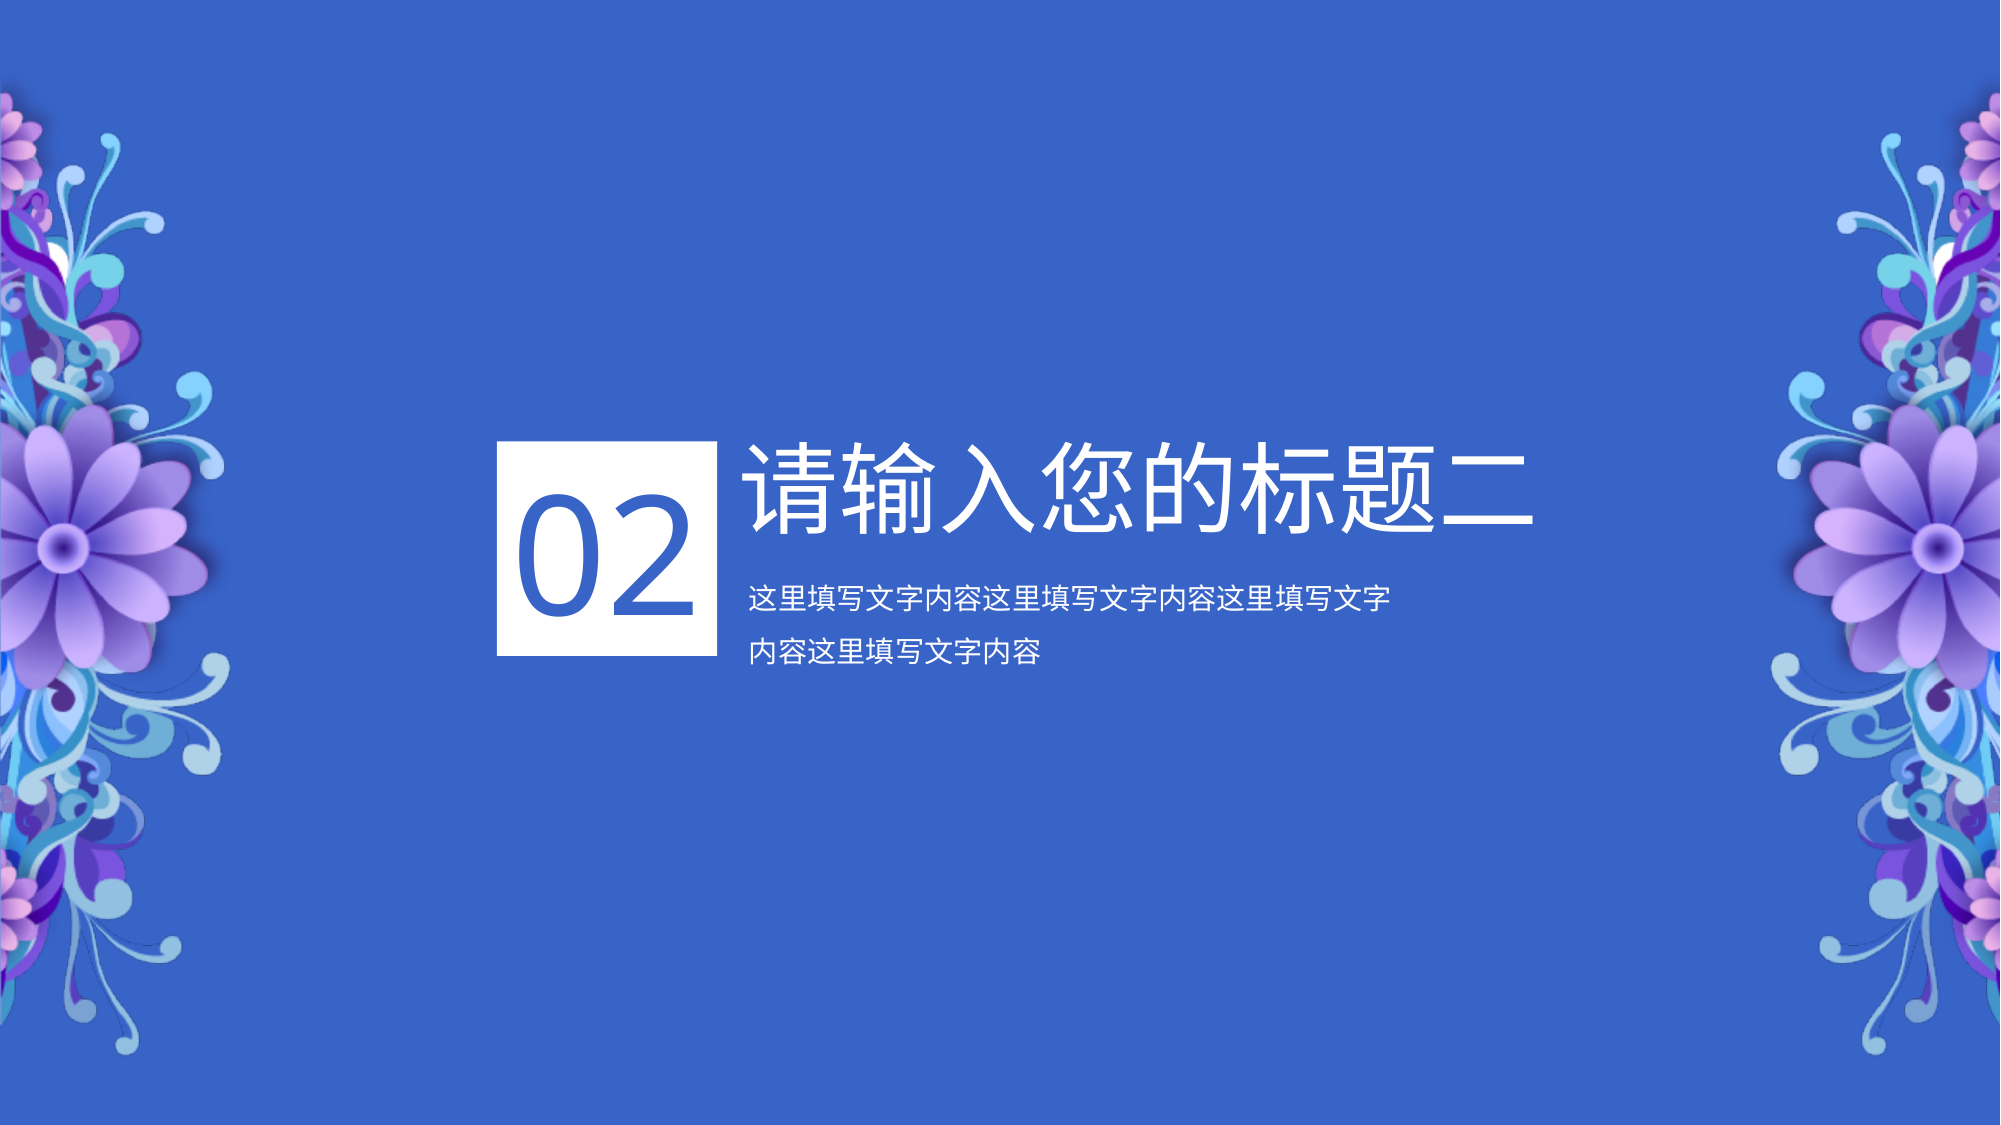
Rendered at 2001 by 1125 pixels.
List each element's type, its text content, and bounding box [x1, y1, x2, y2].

picture [1336, 41, 2000, 1124]
text_box 请输入您的标题二 [724, 419, 1554, 555]
picture [0, 41, 664, 1124]
text_box 02 [496, 441, 718, 656]
text_box 这里填写文字内容这里填写文字内容这里填写文字内容这里填写文字内容 [734, 555, 1336, 676]
